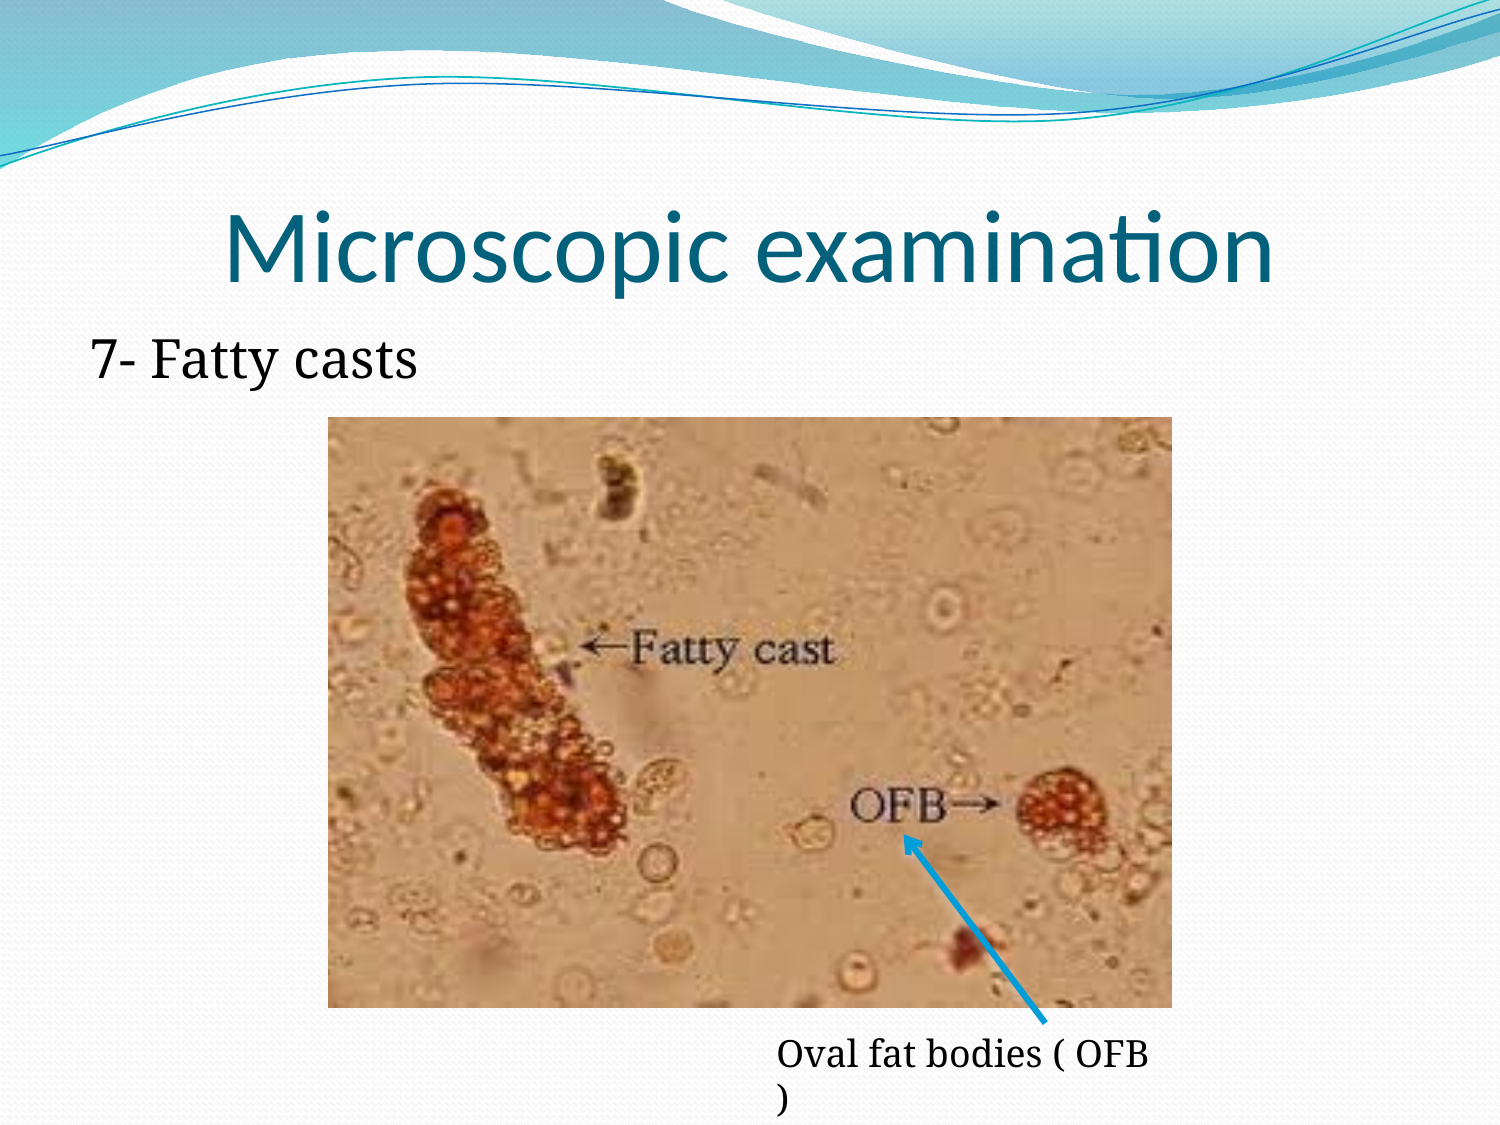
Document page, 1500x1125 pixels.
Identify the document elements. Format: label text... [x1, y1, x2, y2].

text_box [903, 833, 1046, 1024]
picture [327, 416, 1173, 1008]
text_box Oval fat bodies ( OFB ) [761, 1023, 1172, 1125]
title Microscopic examination [75, 115, 1425, 303]
list 7- Fatty casts [75, 317, 1425, 1038]
